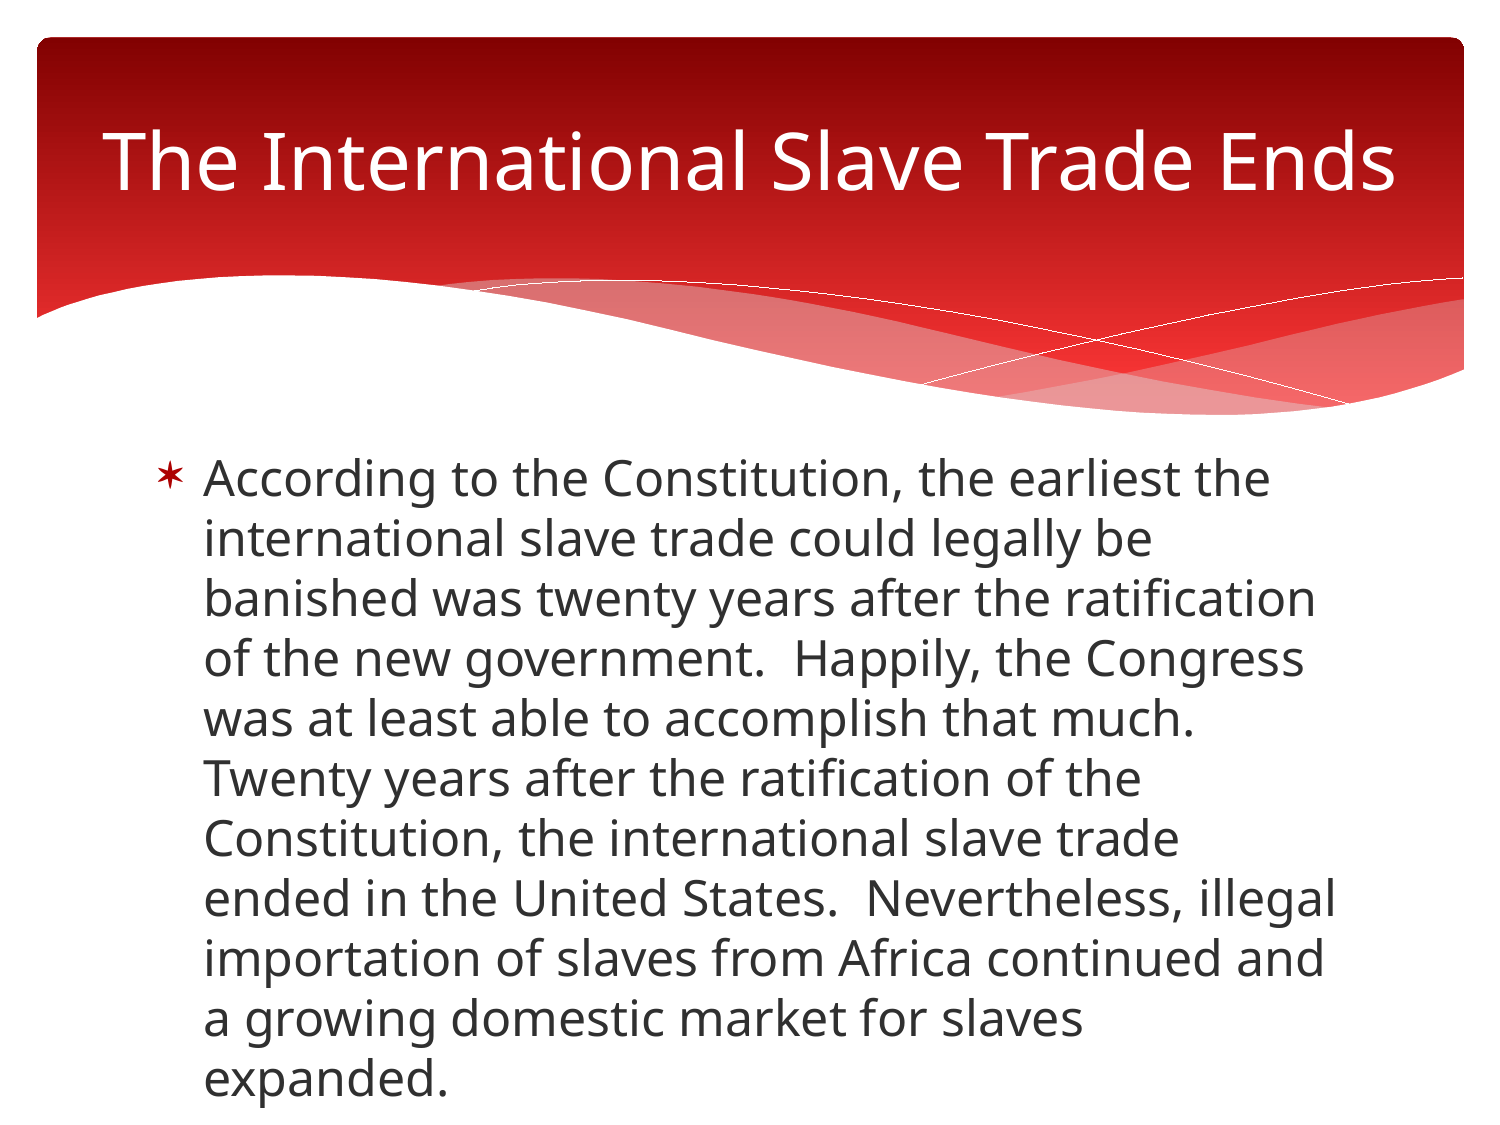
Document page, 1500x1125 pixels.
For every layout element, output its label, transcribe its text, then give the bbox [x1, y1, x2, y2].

list According to the Constitution, the earliest the international slave trade could legally be banished was twenty years after the ratification of the new government. Happily, the Congress was at least able to accomplish that much. Twenty years after the ratification of the Constitution, the international slave trade ended in the United States. Nevertheless, illegal importation of slaves from Africa continued and a growing domestic market for slaves expanded. [143, 438, 1359, 1005]
title The International Slave Trade Ends [75, 55, 1425, 261]
